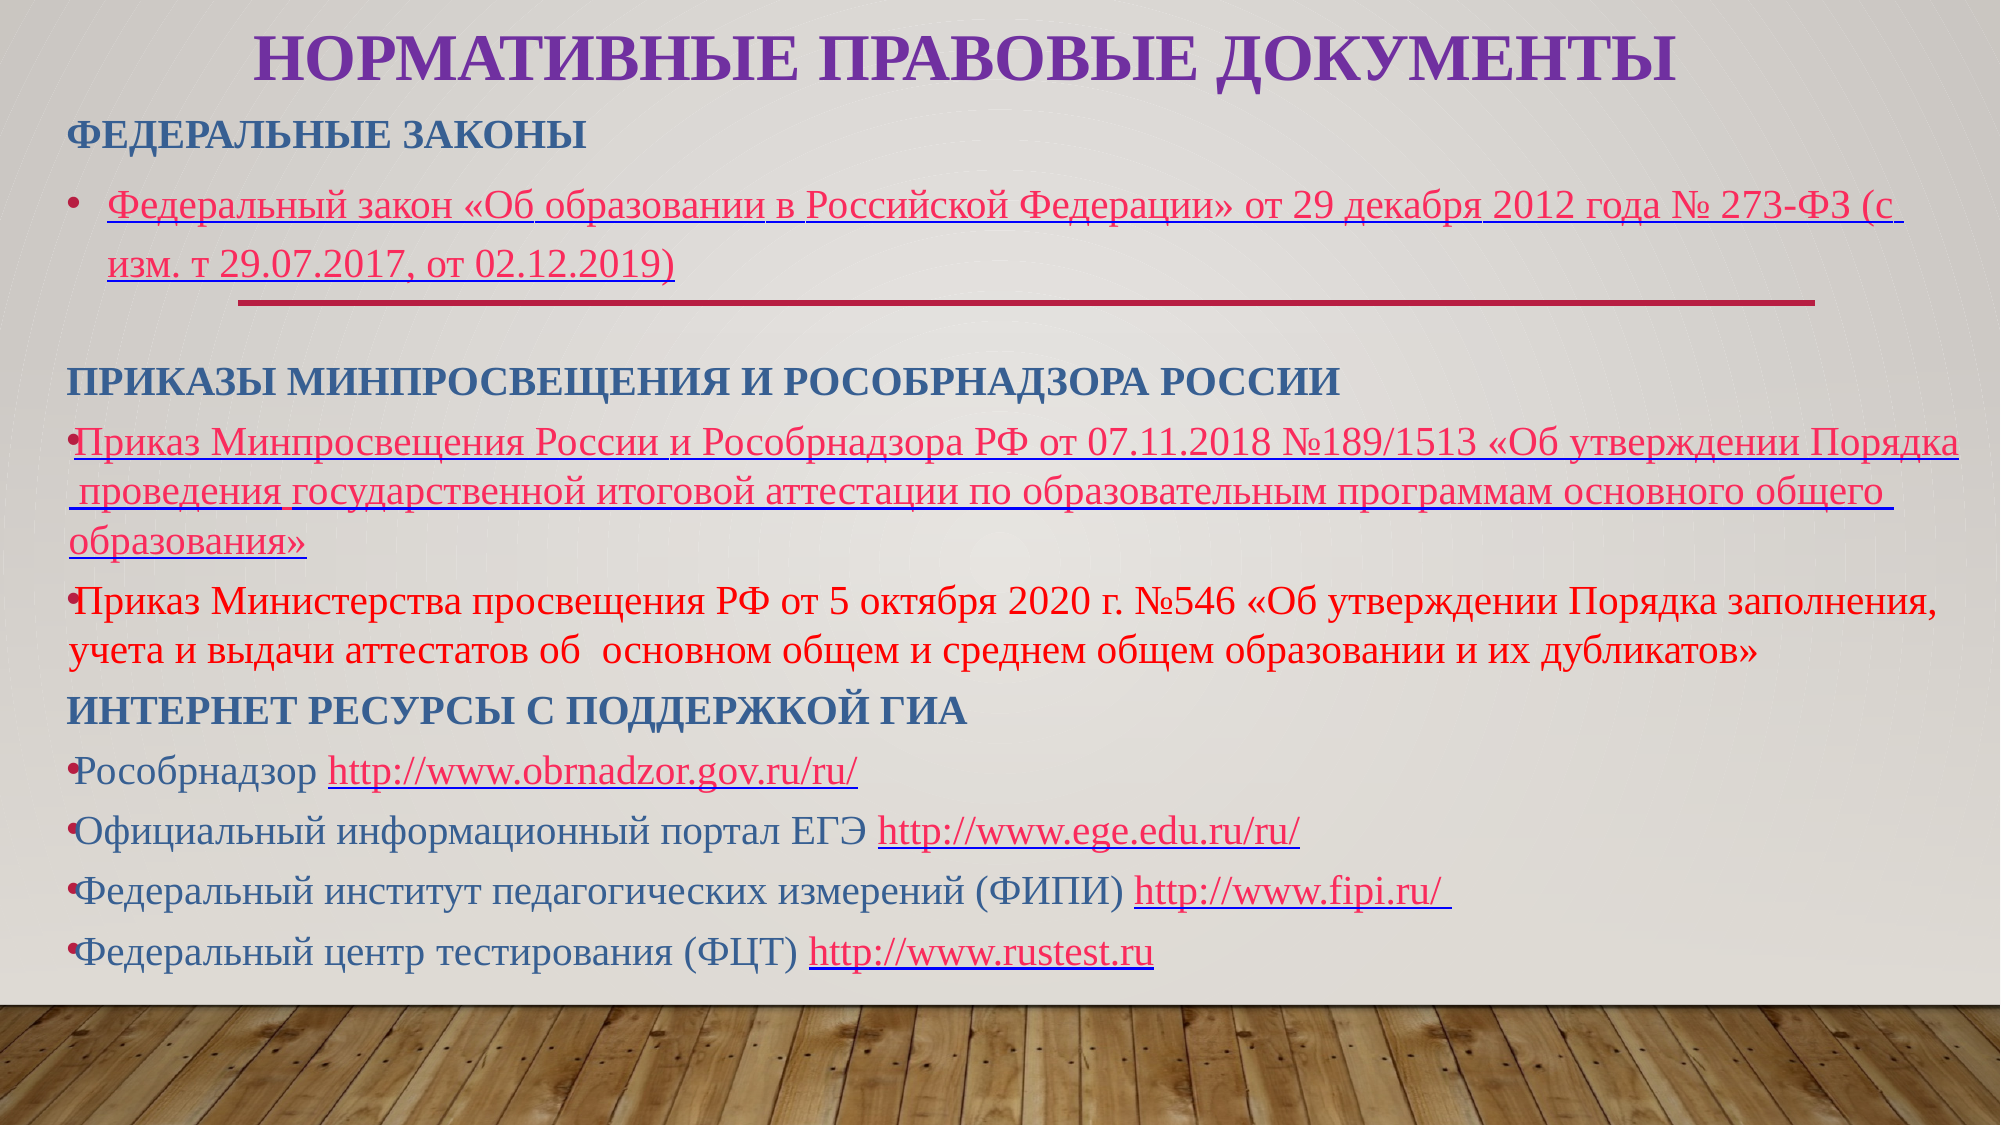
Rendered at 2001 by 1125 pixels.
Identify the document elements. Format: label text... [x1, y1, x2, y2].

list ФЕДЕРАЛЬНЫЕ ЗАКОНЫ Федеральный закон «Об образовании в Российской Федерации» от 29 декабря 2012 года № 273-ФЗ (с изм. т 29.07.2017, от 02.12.2019) ПРИКАЗЫ МИНПРОСВЕЩЕНИЯ И РОСОБРНАДЗОРА РОССИИ Приказ Минпросвещения России и Рособрнадзора РФ от 07.11.2018 №189/1513 «Об утверждении Порядка проведения государственной итоговой аттестации по образовательным программам основного общего образования» Приказ Министерства просвещения РФ от 5 октября 2020 г. №546 «Об утверждении Порядка заполнения, учета и выдачи аттестатов об основном общем и среднем общем образовании и их дубликатов» ИНТЕРНЕТ РЕСУРСЫ С ПОДДЕРЖКОЙ ГИА Рособрнадзор http://www.obrnadzor.gov.ru/ru/ Официальный информационный портал ЕГЭ http://www.ege.edu.ru/ru/ Федеральный институт педагогических измерений (ФИПИ) http://www.fipi.ru/ Федеральный центр тестирования (ФЦТ) http://www.rustest.ru [51, 90, 1976, 1005]
picture [0, 1005, 2000, 1125]
title Нормативные правовые документы [238, 15, 1814, 90]
